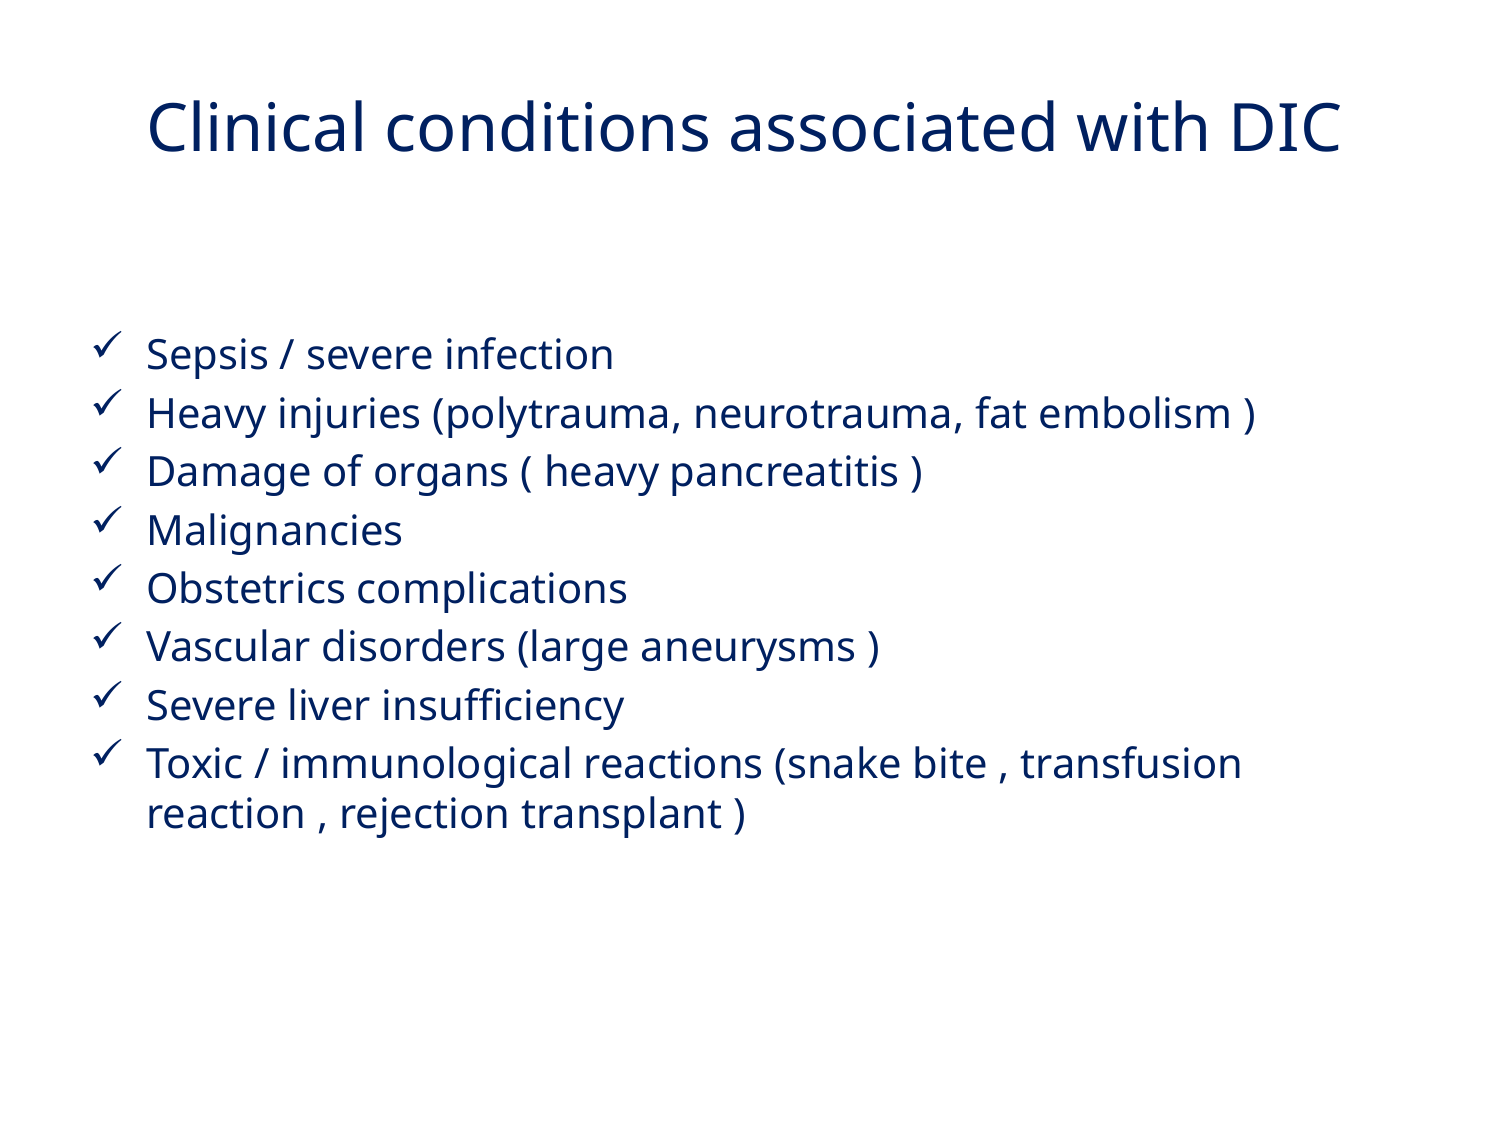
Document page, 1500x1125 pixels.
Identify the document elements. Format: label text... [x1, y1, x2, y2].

title Clinical conditions associated with DIC [69, 30, 1421, 219]
list Sepsis / severe infection Heavy injuries (polytrauma, neurotrauma, fat embolism ) Damage of organs ( heavy pancreatitis ) Malignancies Obstetrics complications Vascular disorders (large aneurysms ) Severe liver insufficiency Toxic / immunological reactions (snake bite , transfusion reaction , rejection transplant ) [74, 262, 1426, 1006]
